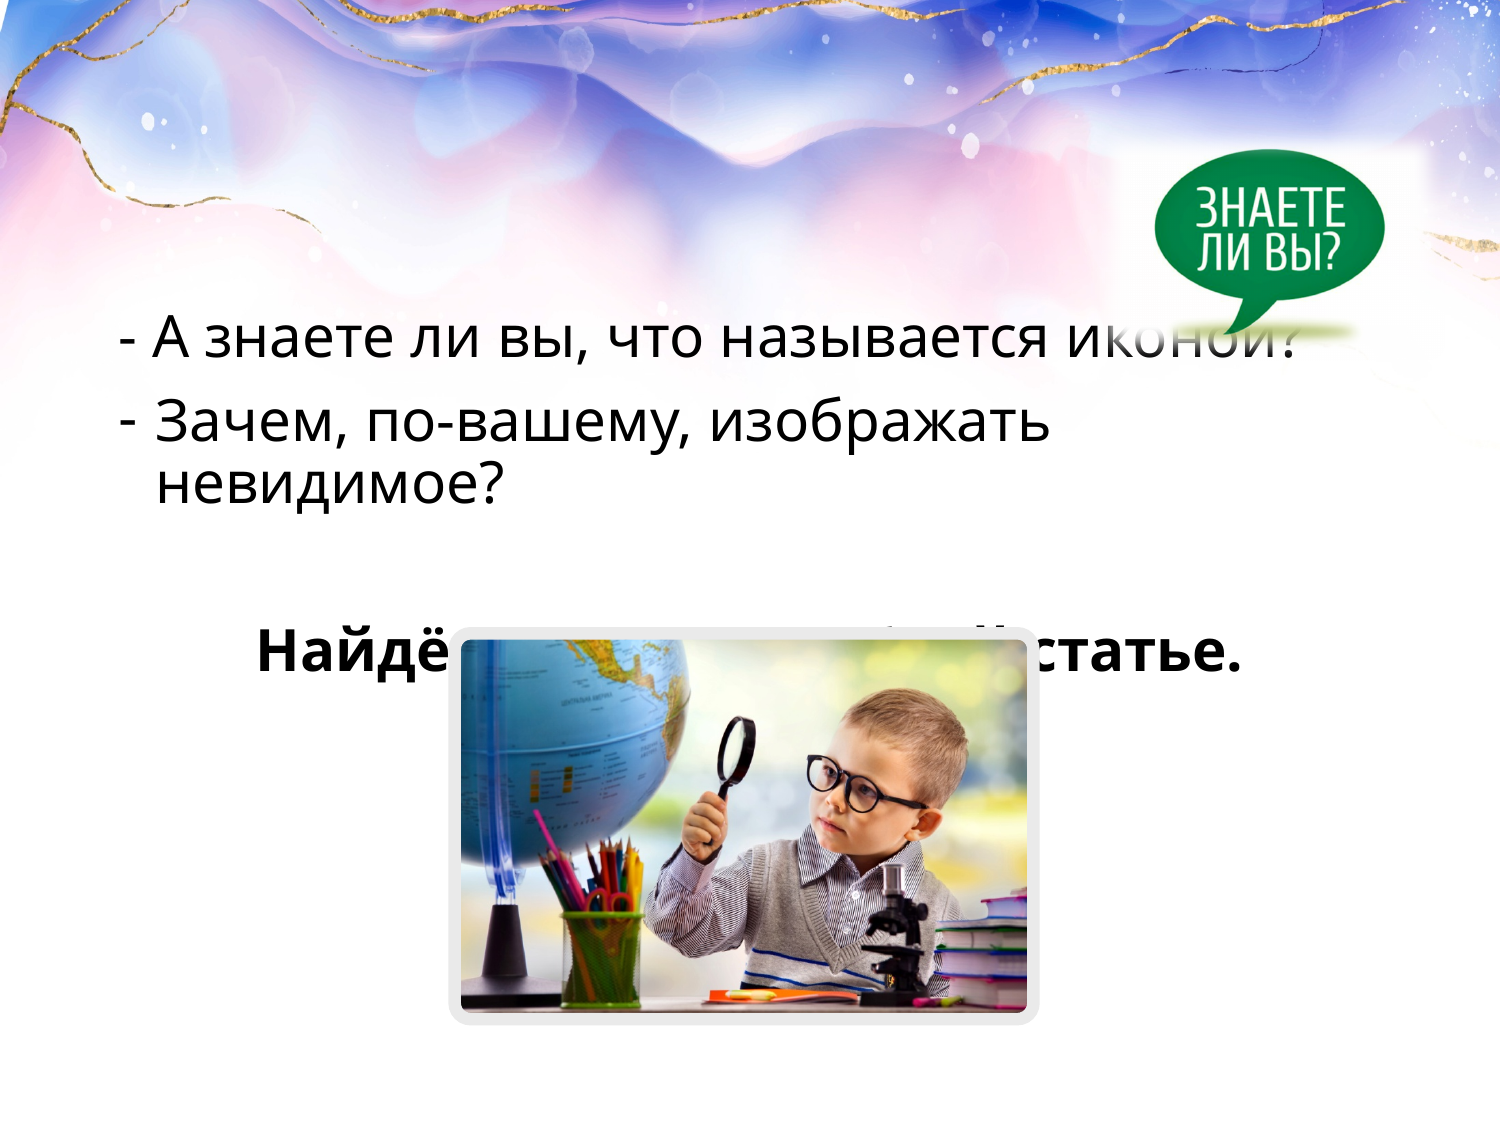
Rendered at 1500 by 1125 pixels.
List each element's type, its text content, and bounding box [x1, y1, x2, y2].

picture [0, 0, 1500, 1125]
list - А знаете ли вы, что называется иконой? Зачем, по-вашему, изображать невидимое? Найдём ответ в учебной статье. [103, 299, 1397, 1014]
title [103, 59, 1397, 278]
